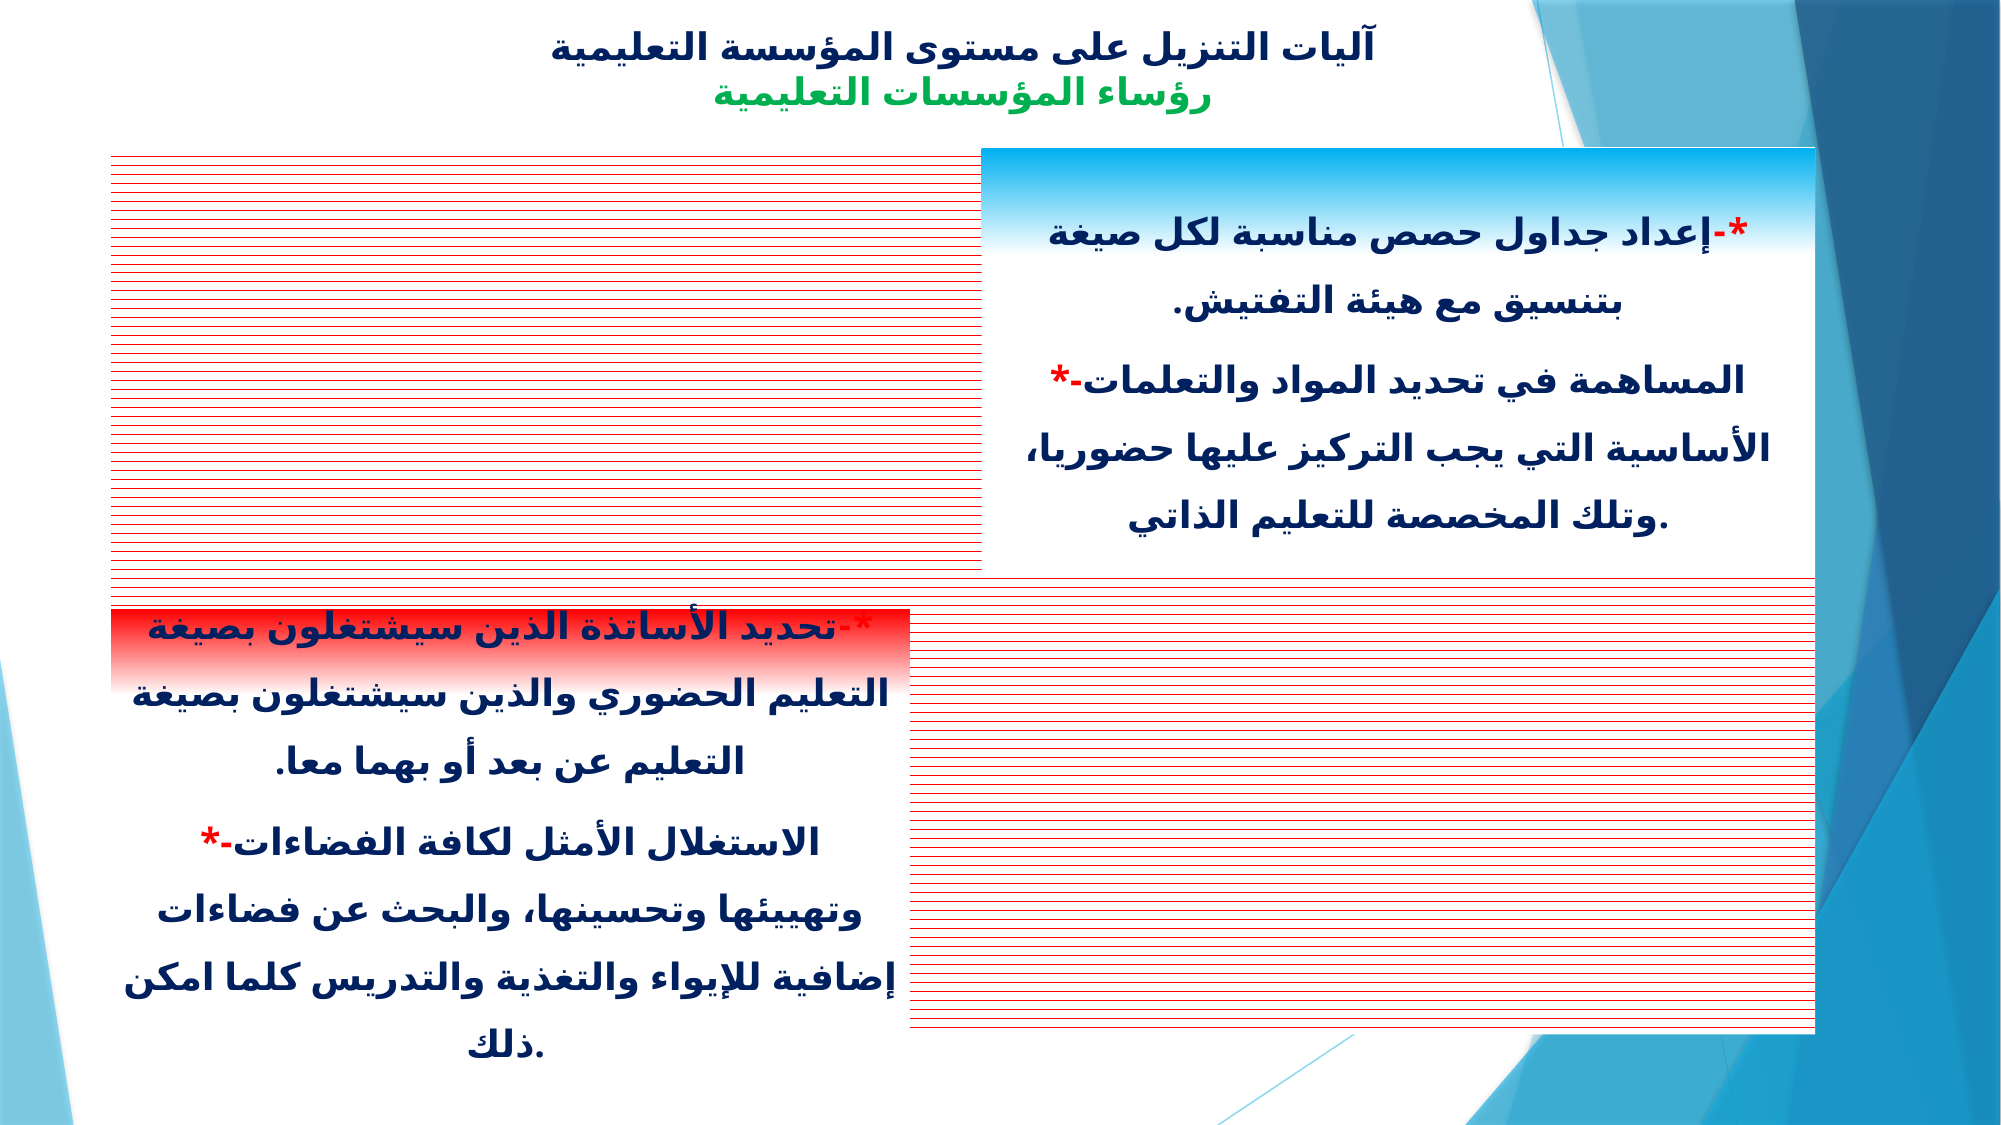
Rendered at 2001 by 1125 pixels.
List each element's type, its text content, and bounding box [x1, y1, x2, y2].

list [110, 146, 1816, 1036]
title آليات التنزيل على مستوى المؤسسة التعليمية رؤساء المؤسسات التعليمية [258, 14, 1669, 122]
